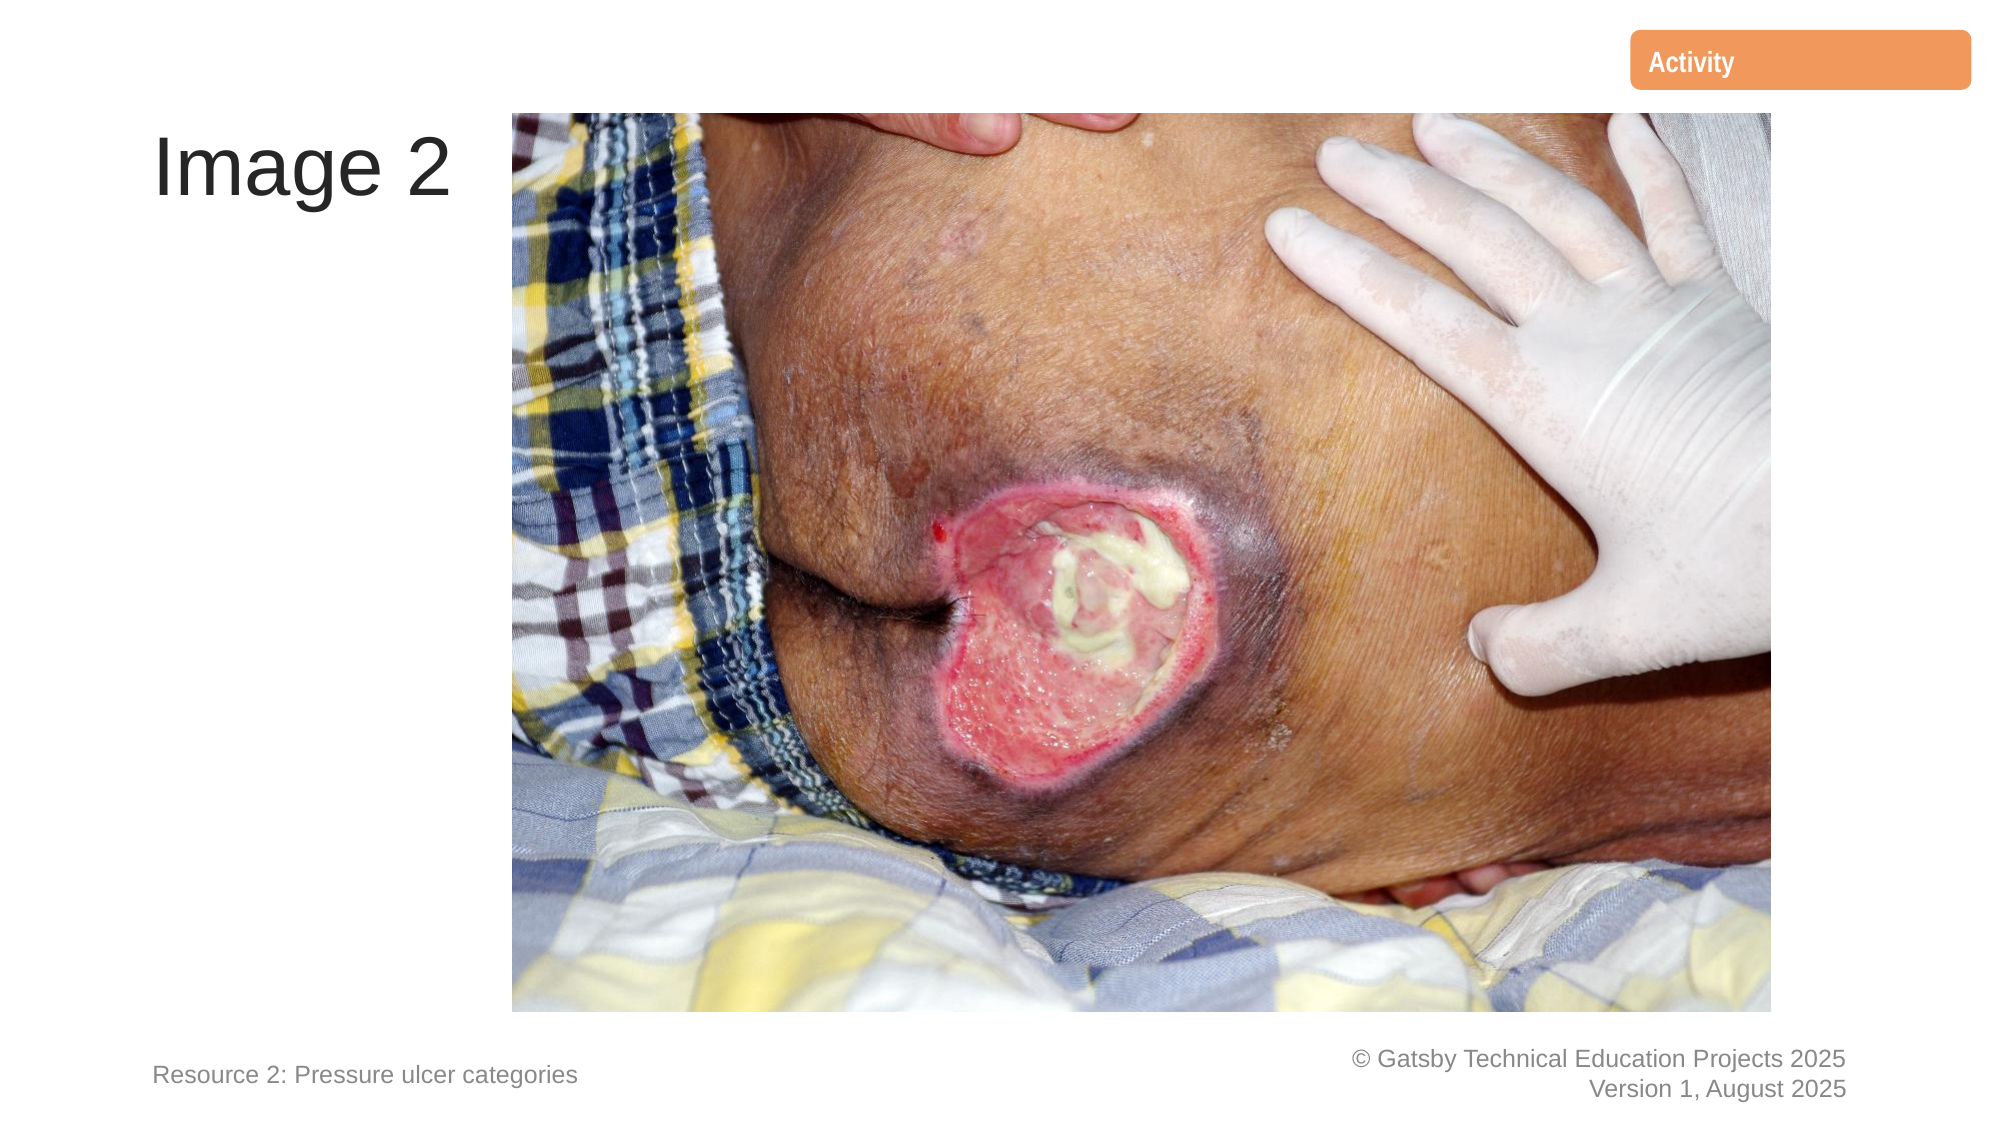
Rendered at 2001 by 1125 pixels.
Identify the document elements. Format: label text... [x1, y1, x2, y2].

list Resource 2: Pressure ulcer categories [137, 1042, 829, 1103]
picture [511, 112, 1771, 1013]
text_box Activity [1630, 29, 1972, 90]
title Image 2 [137, 59, 1863, 278]
